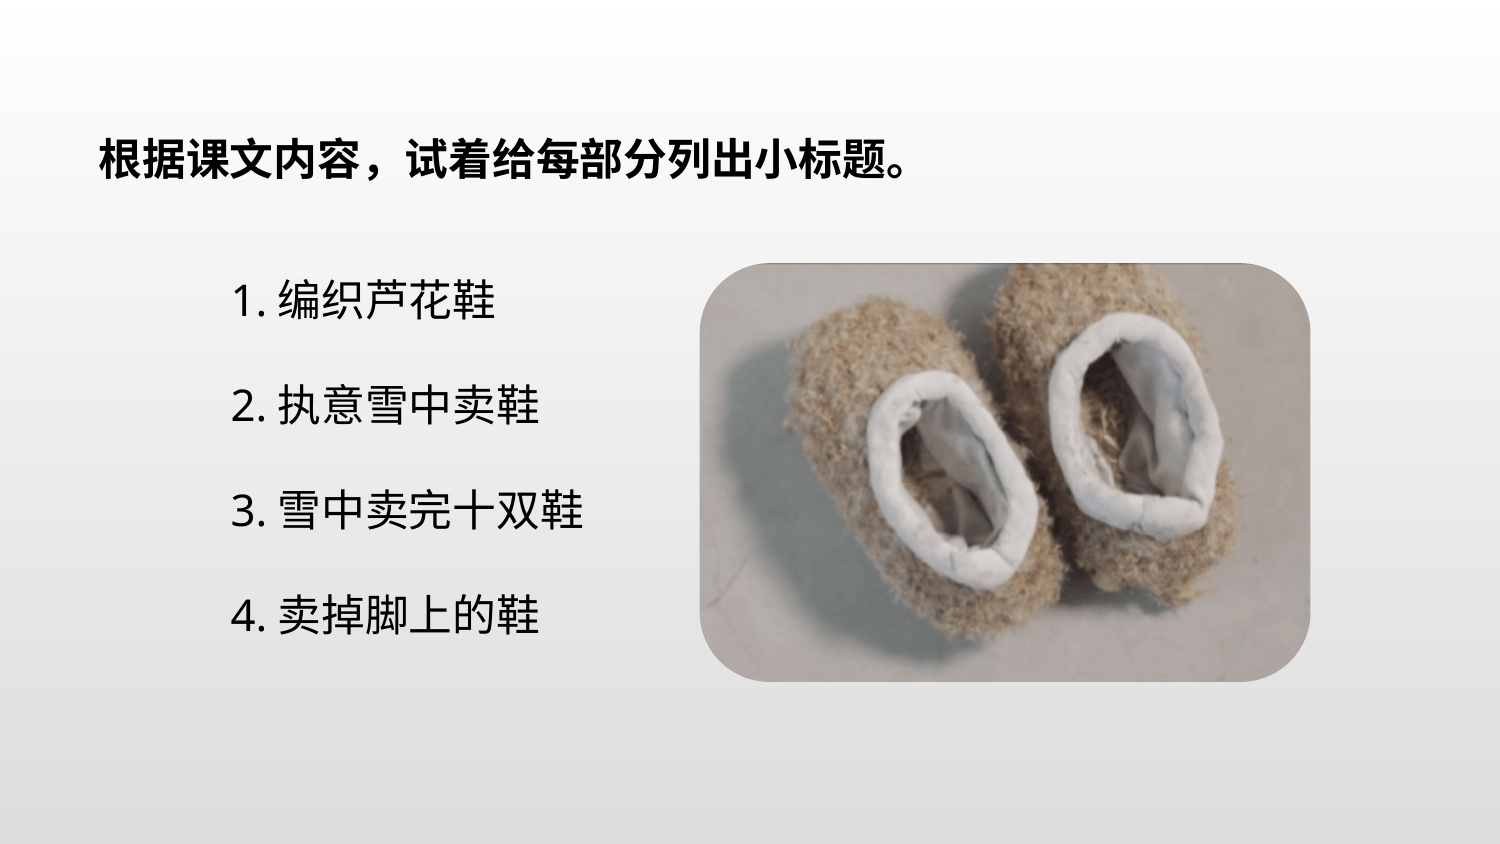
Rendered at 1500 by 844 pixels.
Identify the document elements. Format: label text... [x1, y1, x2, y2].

text_box 根据课文内容，试着给每部分列出小标题。 [87, 73, 922, 190]
text_box 1.编织芦花鞋 2.执意雪中卖鞋 3.雪中卖完十双鞋 4.卖掉脚上的鞋 [219, 214, 629, 646]
picture [699, 263, 1311, 682]
